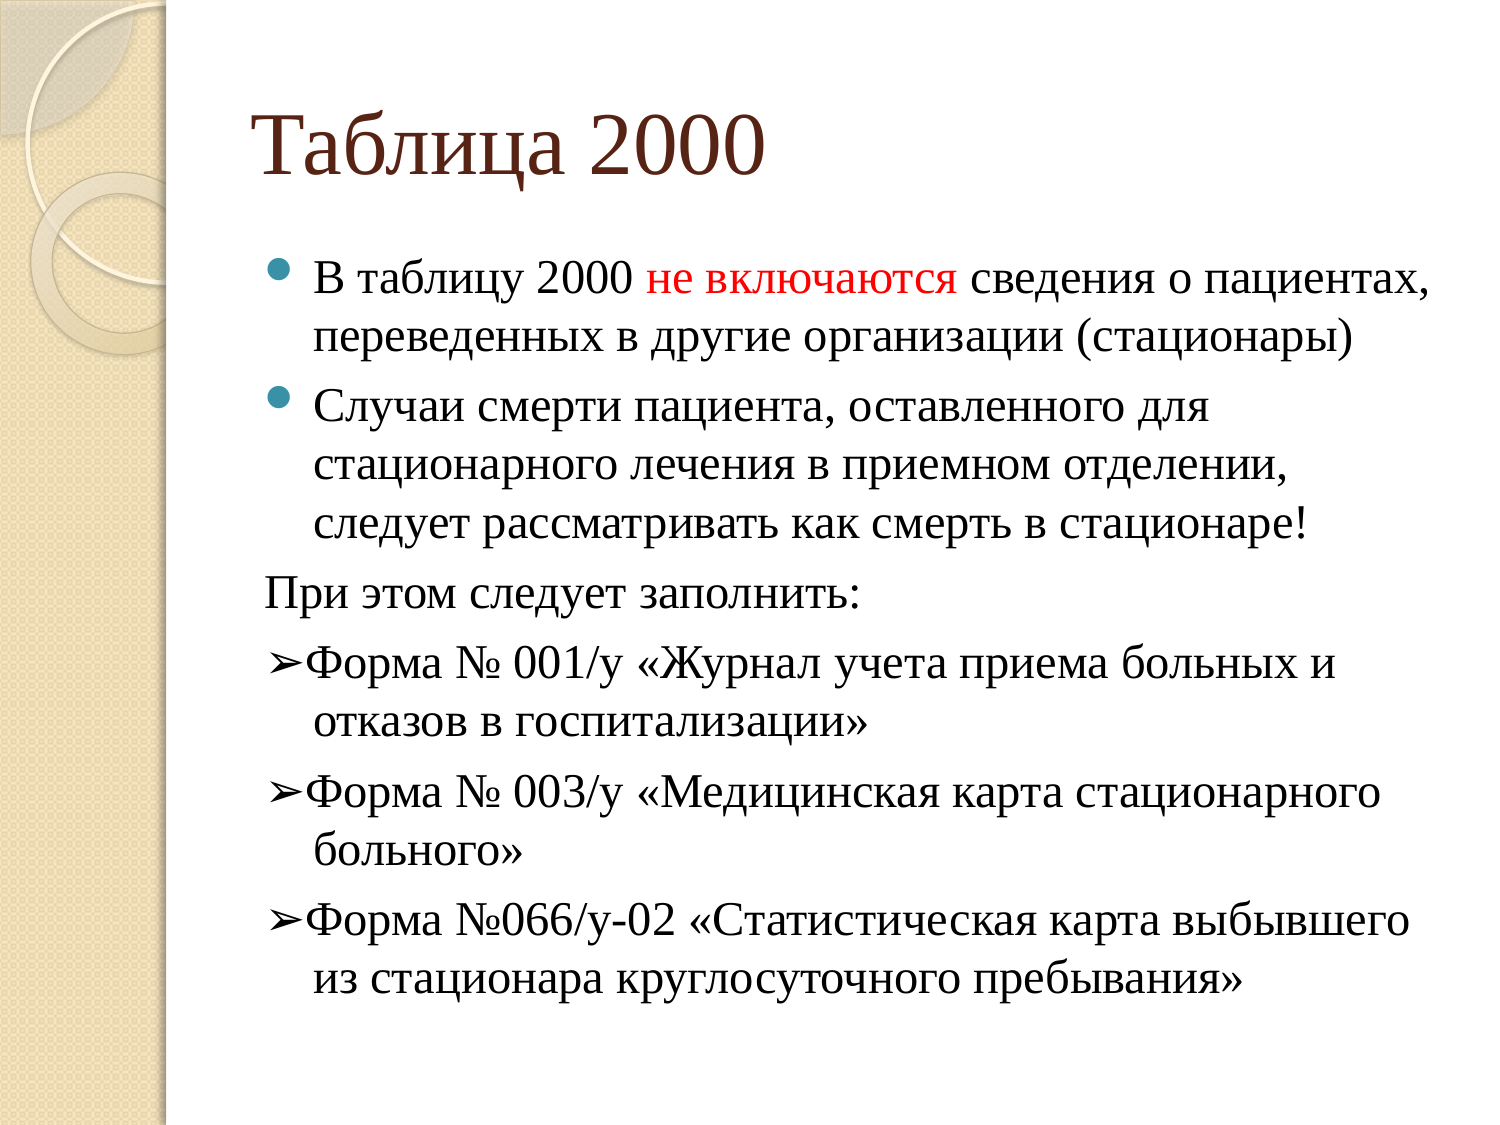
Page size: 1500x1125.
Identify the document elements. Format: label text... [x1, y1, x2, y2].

list В таблицу 2000 не включаются сведения о пациентах, переведенных в другие организации (стационары) Случаи смерти пациента, оставленного для стационарного лечения в приемном отделении, следует рассматривать как смерть в стационаре! При этом следует заполнить: ➢Форма № 001/у «Журнал учета приема больных и отказов в госпитализации» ➢Форма № 003/у «Медицинская карта стационарного больного» ➢Форма №066/у-02 «Статистическая карта выбывшего из стационара круглосуточного пребывания» [235, 237, 1466, 1025]
title Таблица 2000 [235, 45, 1466, 233]
